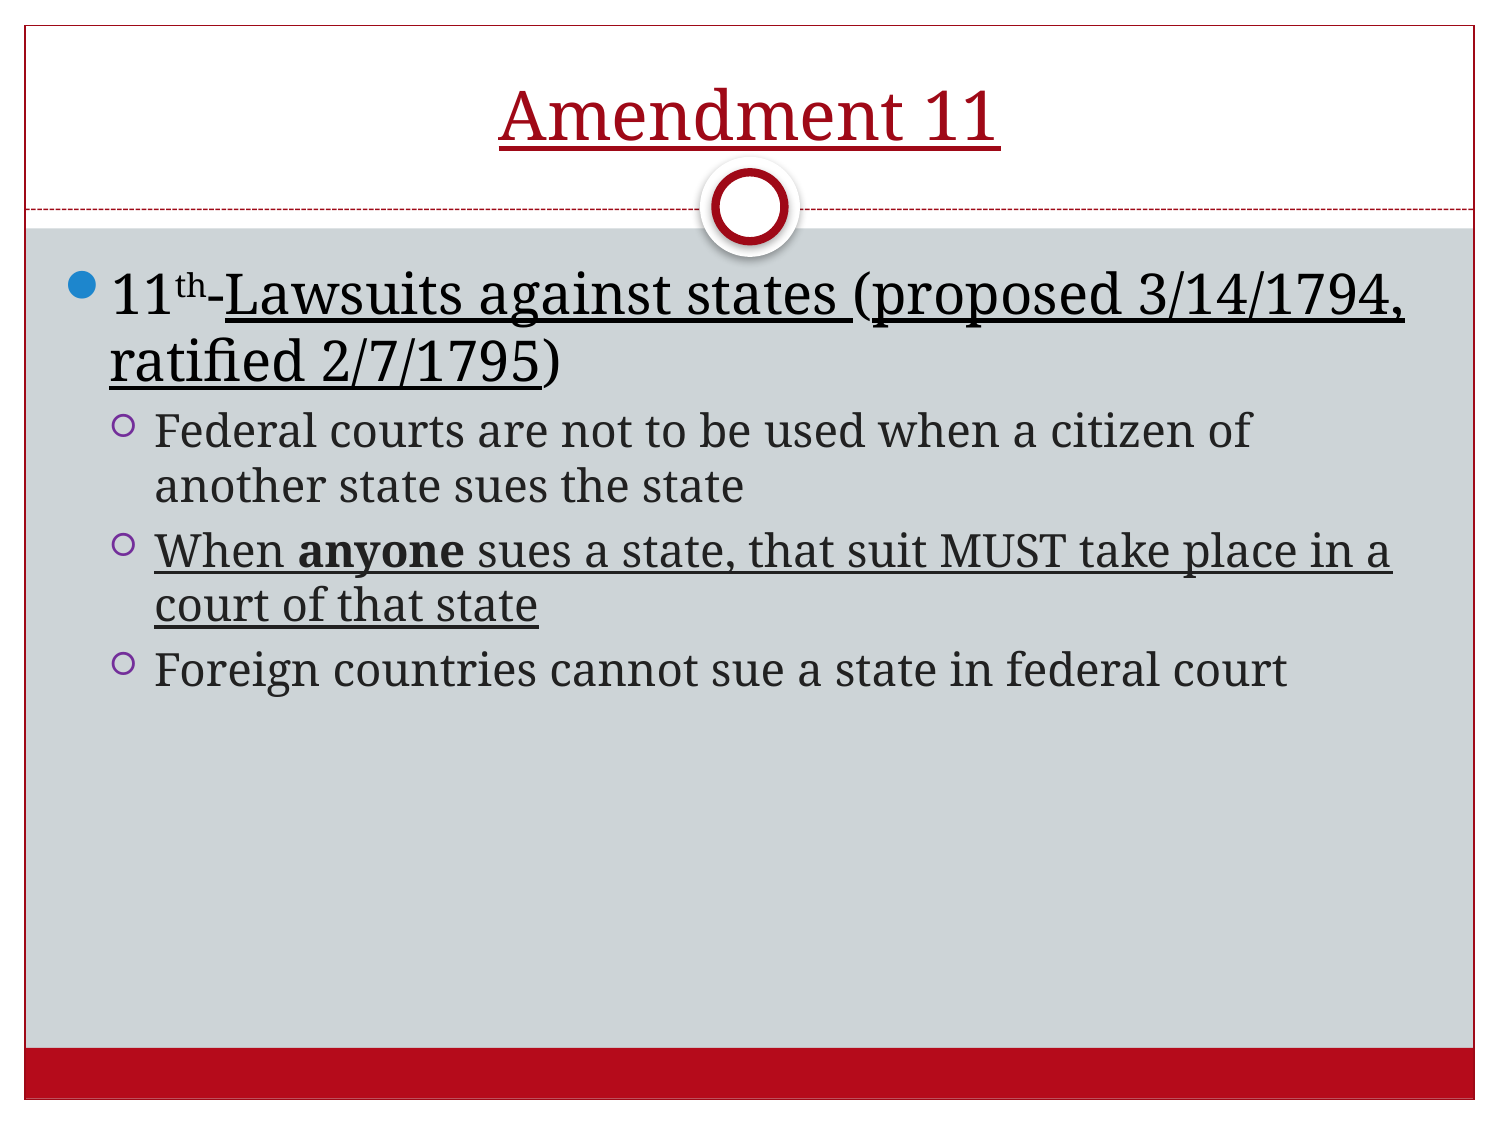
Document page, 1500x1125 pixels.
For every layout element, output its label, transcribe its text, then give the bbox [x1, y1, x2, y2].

list 11th-Lawsuits against states (proposed 3/14/1794, ratified 2/7/1795) Federal courts are not to be used when a citizen of another state sues the state When anyone sues a state, that suit MUST take place in a court of that state Foreign countries cannot sue a state in federal court [49, 250, 1445, 1001]
title Amendment 11 [49, 37, 1450, 162]
